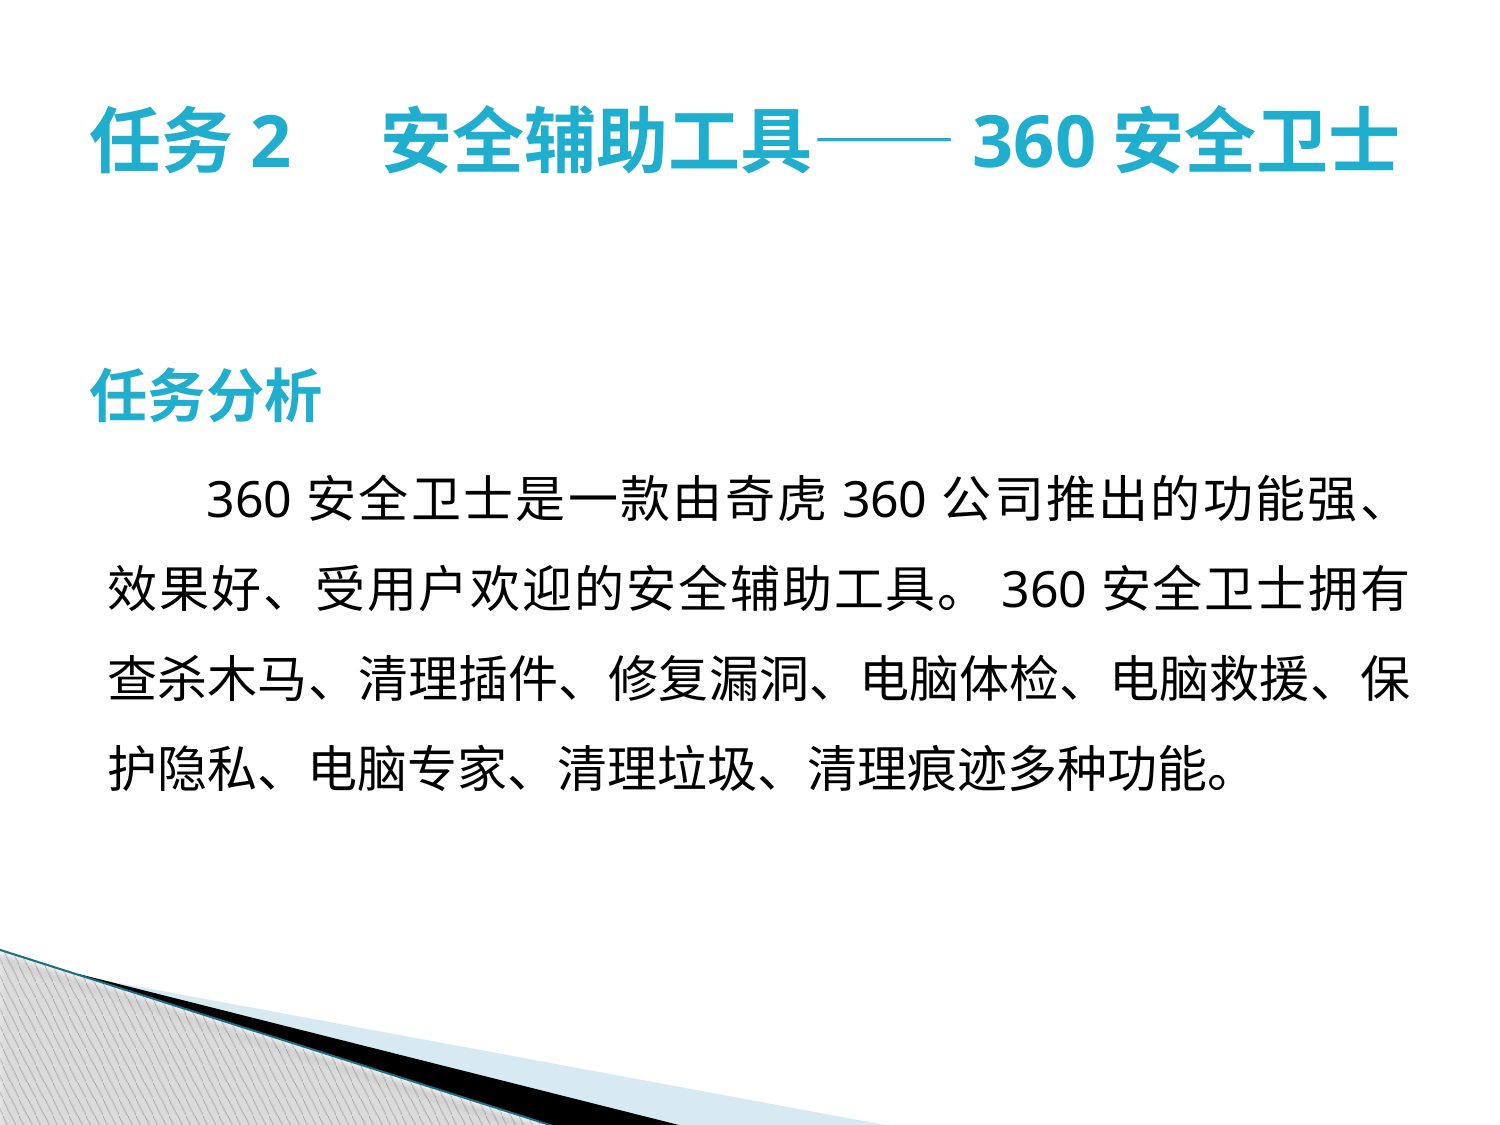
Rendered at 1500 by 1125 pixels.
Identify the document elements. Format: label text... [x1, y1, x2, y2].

list 任务分析 360安全卫士是一款由奇虎360公司推出的功能强、效果好、受用户欢迎的安全辅助工具。360安全卫士拥有查杀木马、清理插件、修复漏洞、电脑体检、电脑救援、保护隐私、电脑专家、清理垃圾、清理痕迹多种功能。 [75, 309, 1425, 953]
title 任务2 安全辅助工具——360安全卫士 [75, 45, 1425, 233]
